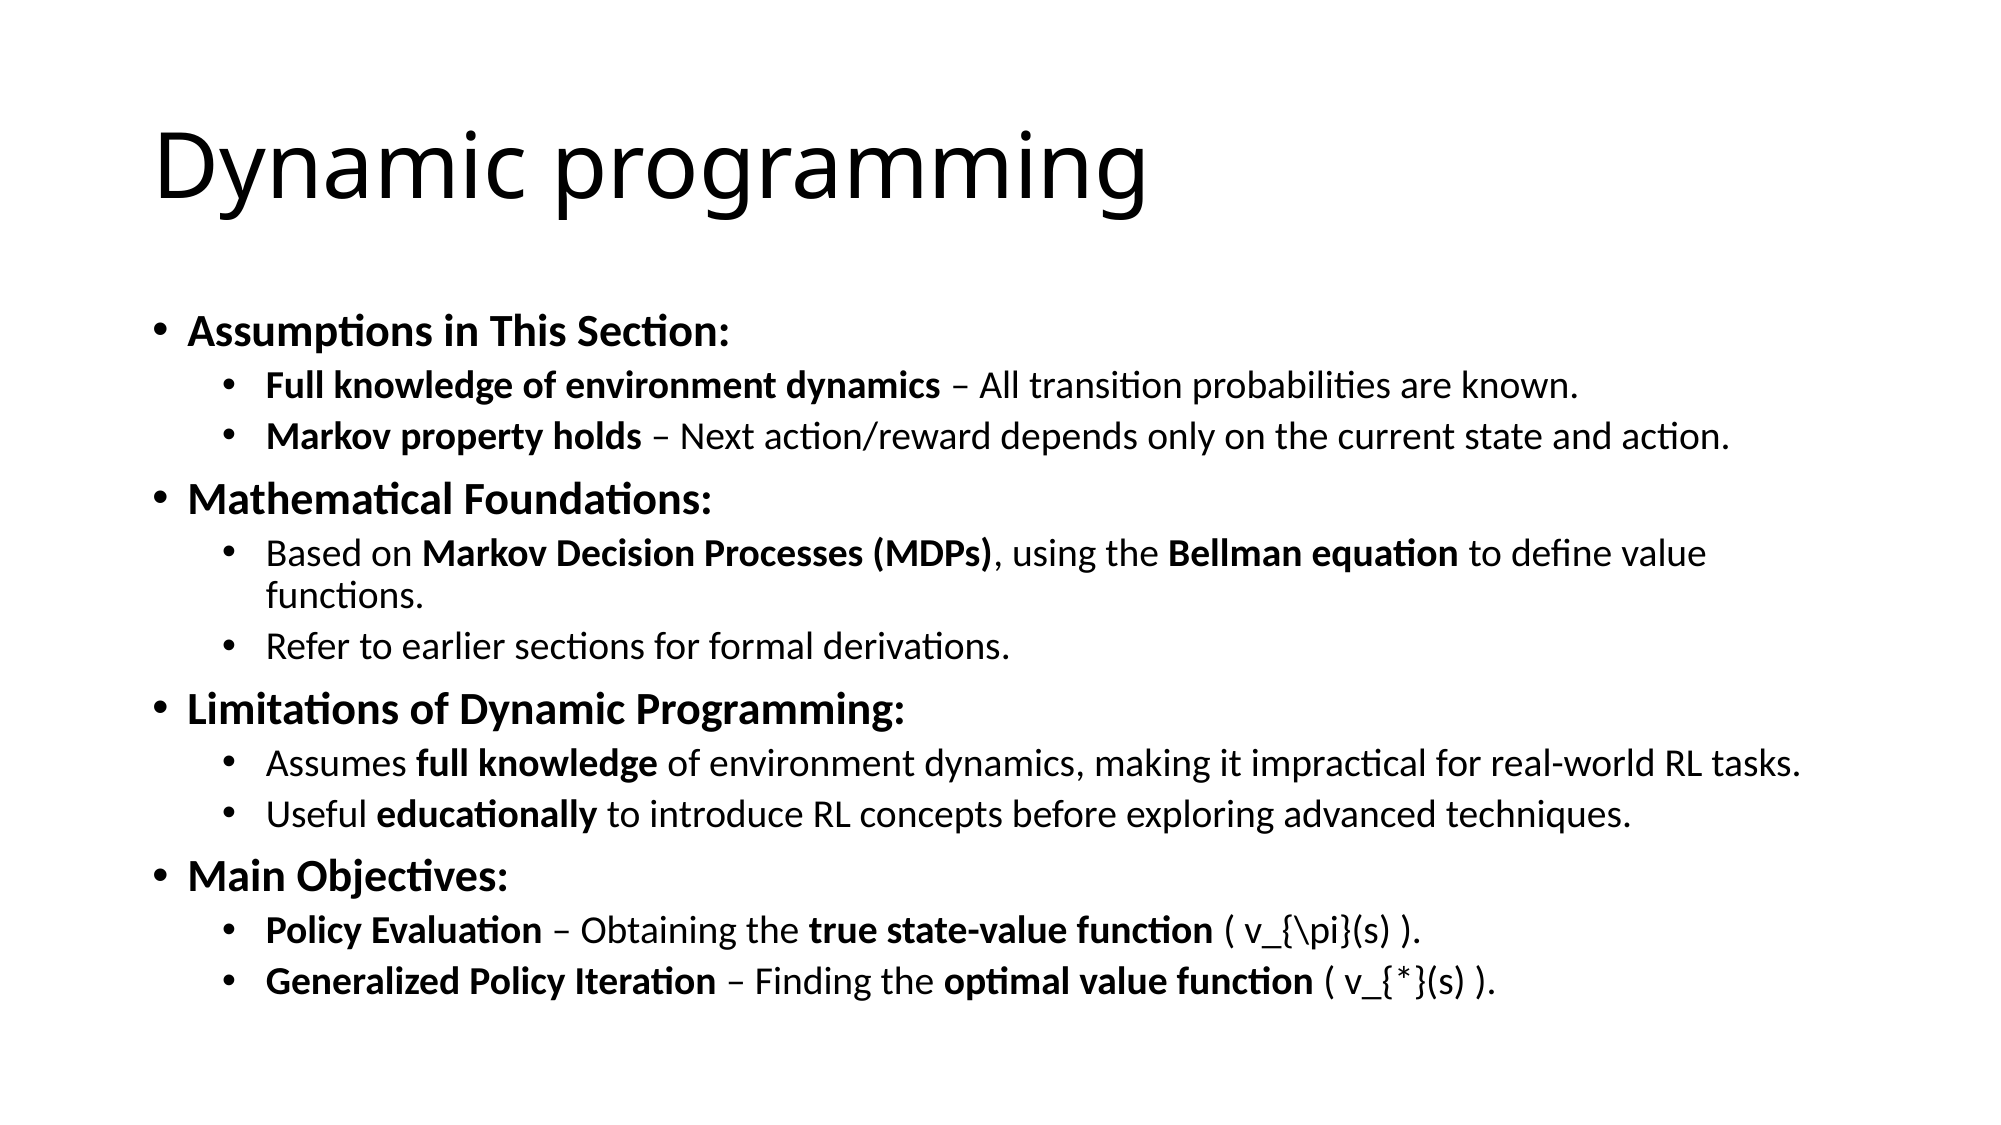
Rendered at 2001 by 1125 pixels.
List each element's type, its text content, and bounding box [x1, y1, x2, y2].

list Assumptions in This Section: Full knowledge of environment dynamics – All transition probabilities are known. Markov property holds – Next action/reward depends only on the current state and action. Mathematical Foundations: Based on Markov Decision Processes (MDPs), using the Bellman equation to define value functions. Refer to earlier sections for formal derivations. Limitations of Dynamic Programming: Assumes full knowledge of environment dynamics, making it impractical for real-world RL tasks. Useful educationally to introduce RL concepts before exploring advanced techniques. Main Objectives: Policy Evaluation – Obtaining the true state-value function ( v_{\pi}(s) ). Generalized Policy Iteration – Finding the optimal value function ( v_{*}(s) ). [137, 299, 1863, 1014]
title Dynamic programming [137, 59, 1863, 278]
